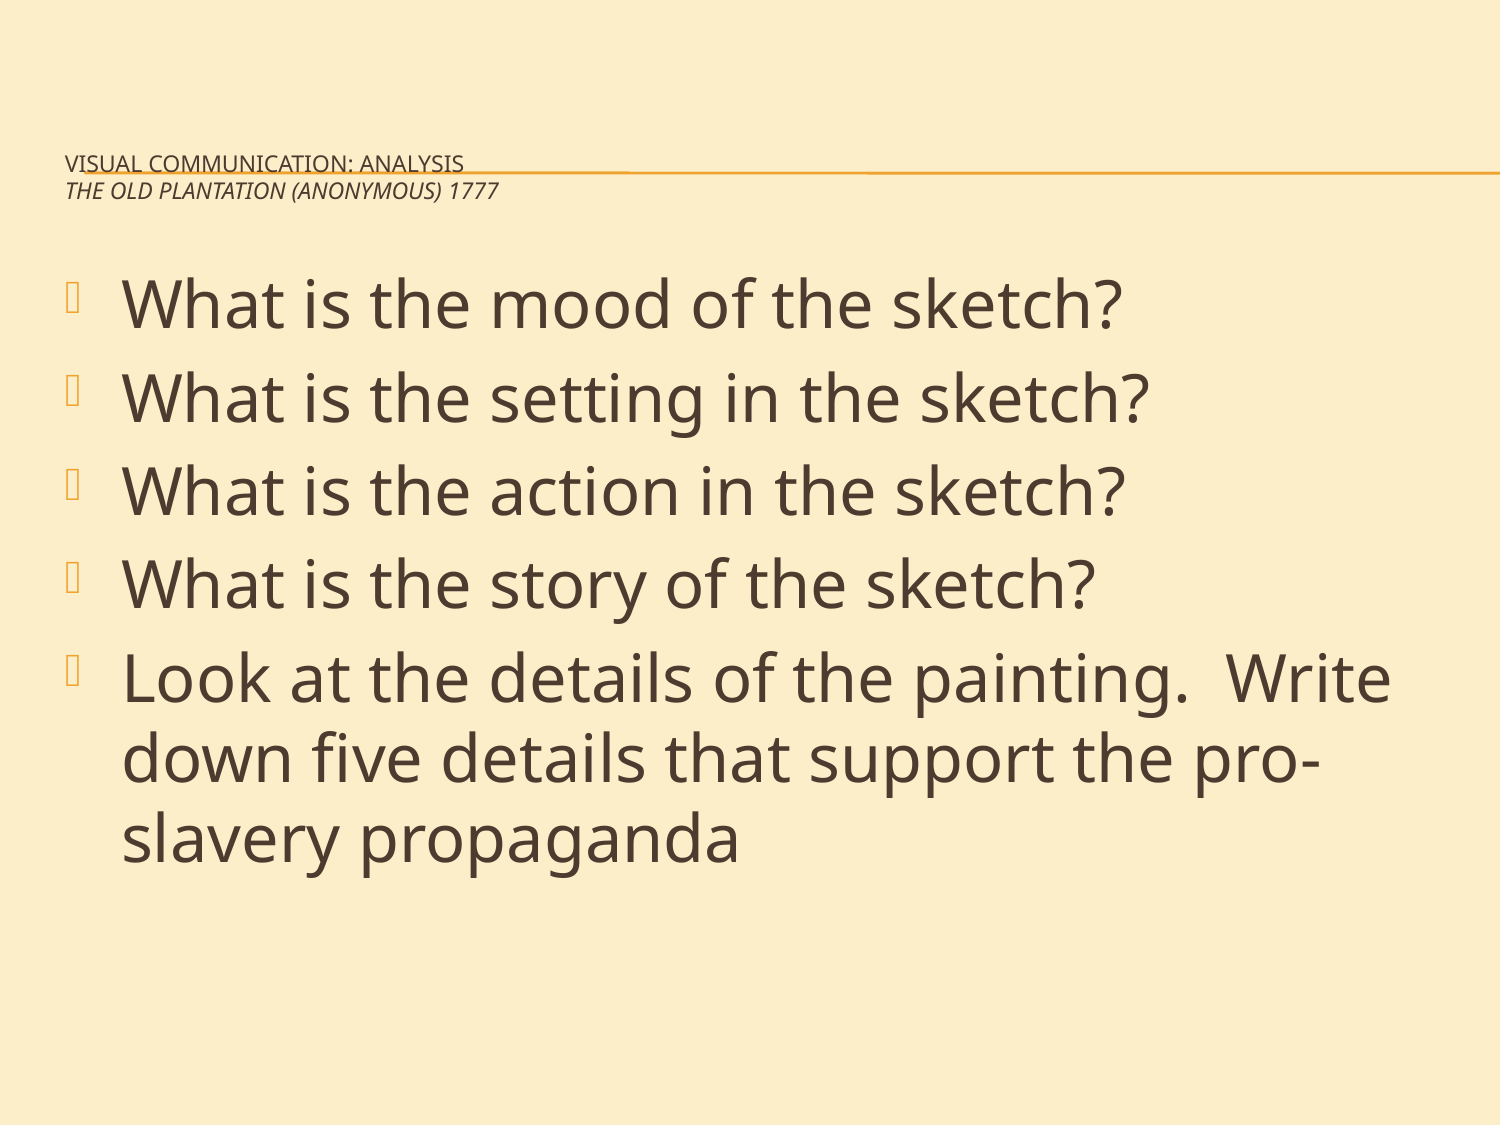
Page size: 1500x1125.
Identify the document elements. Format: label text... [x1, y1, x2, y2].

title Visual Communication: Analysis The old plantation (anonymous) 1777 [50, 112, 1475, 250]
list What is the mood of the sketch? What is the setting in the sketch? What is the action in the sketch? What is the story of the sketch? Look at the details of the painting. Write down five details that support the pro-slavery propaganda [50, 254, 1475, 998]
